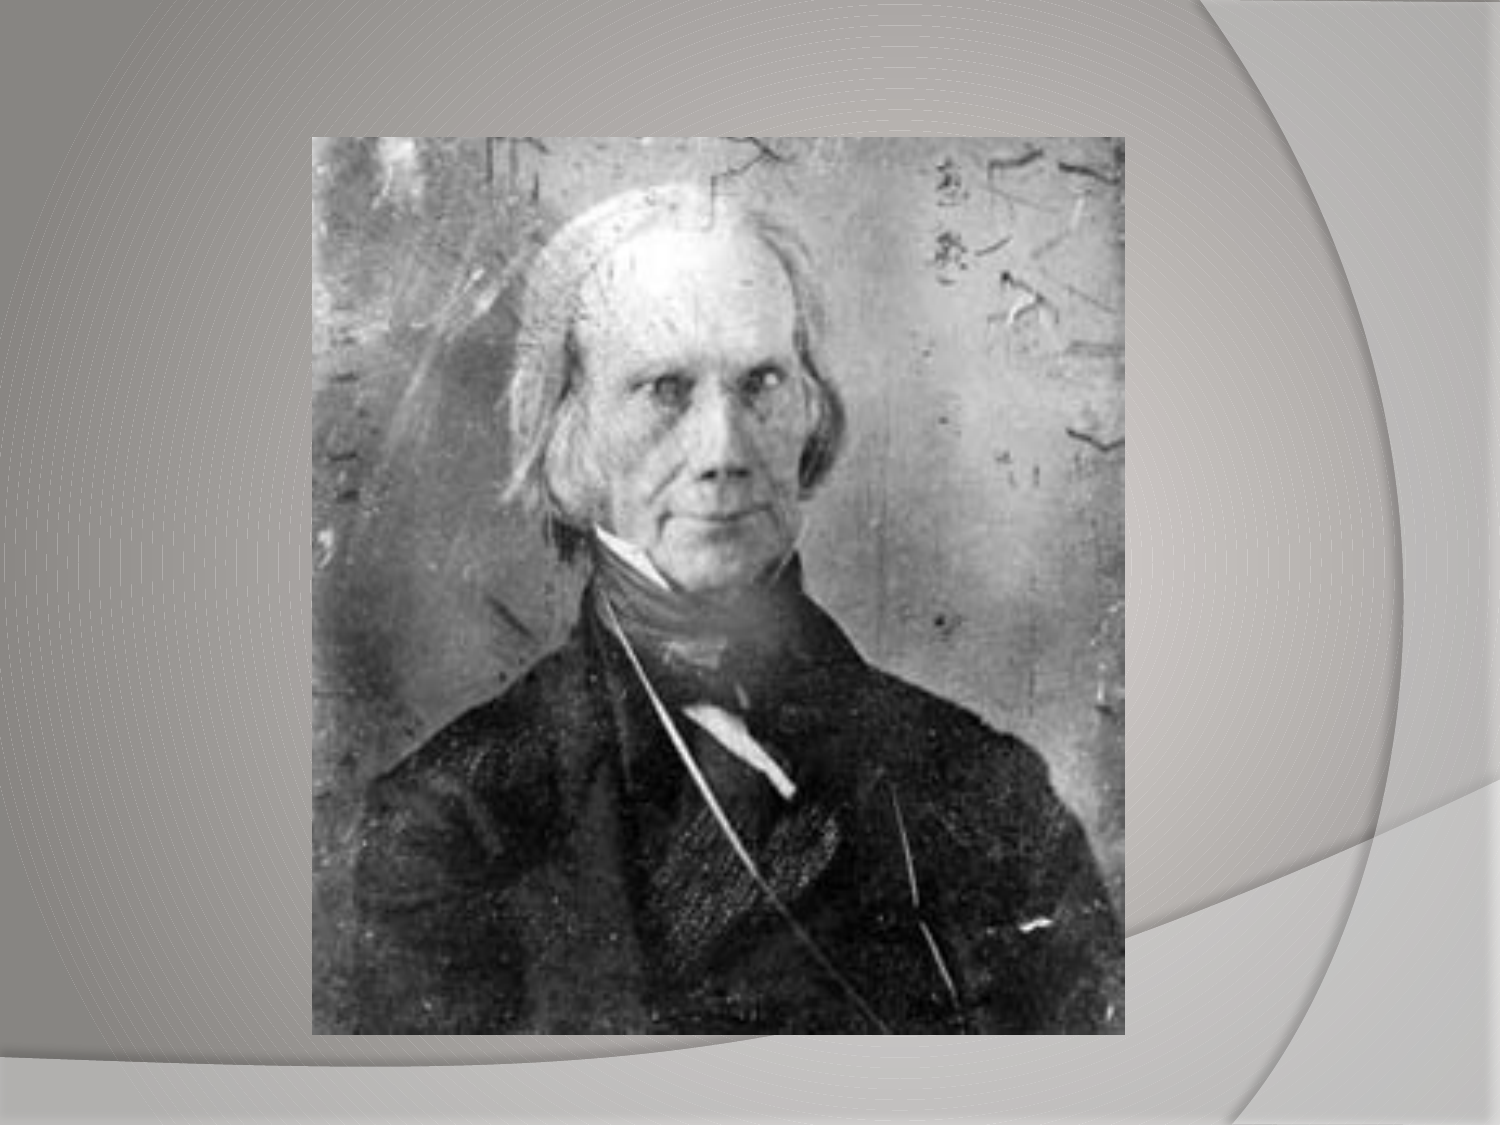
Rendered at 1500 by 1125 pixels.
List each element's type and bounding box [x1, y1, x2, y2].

list [312, 137, 1126, 1036]
